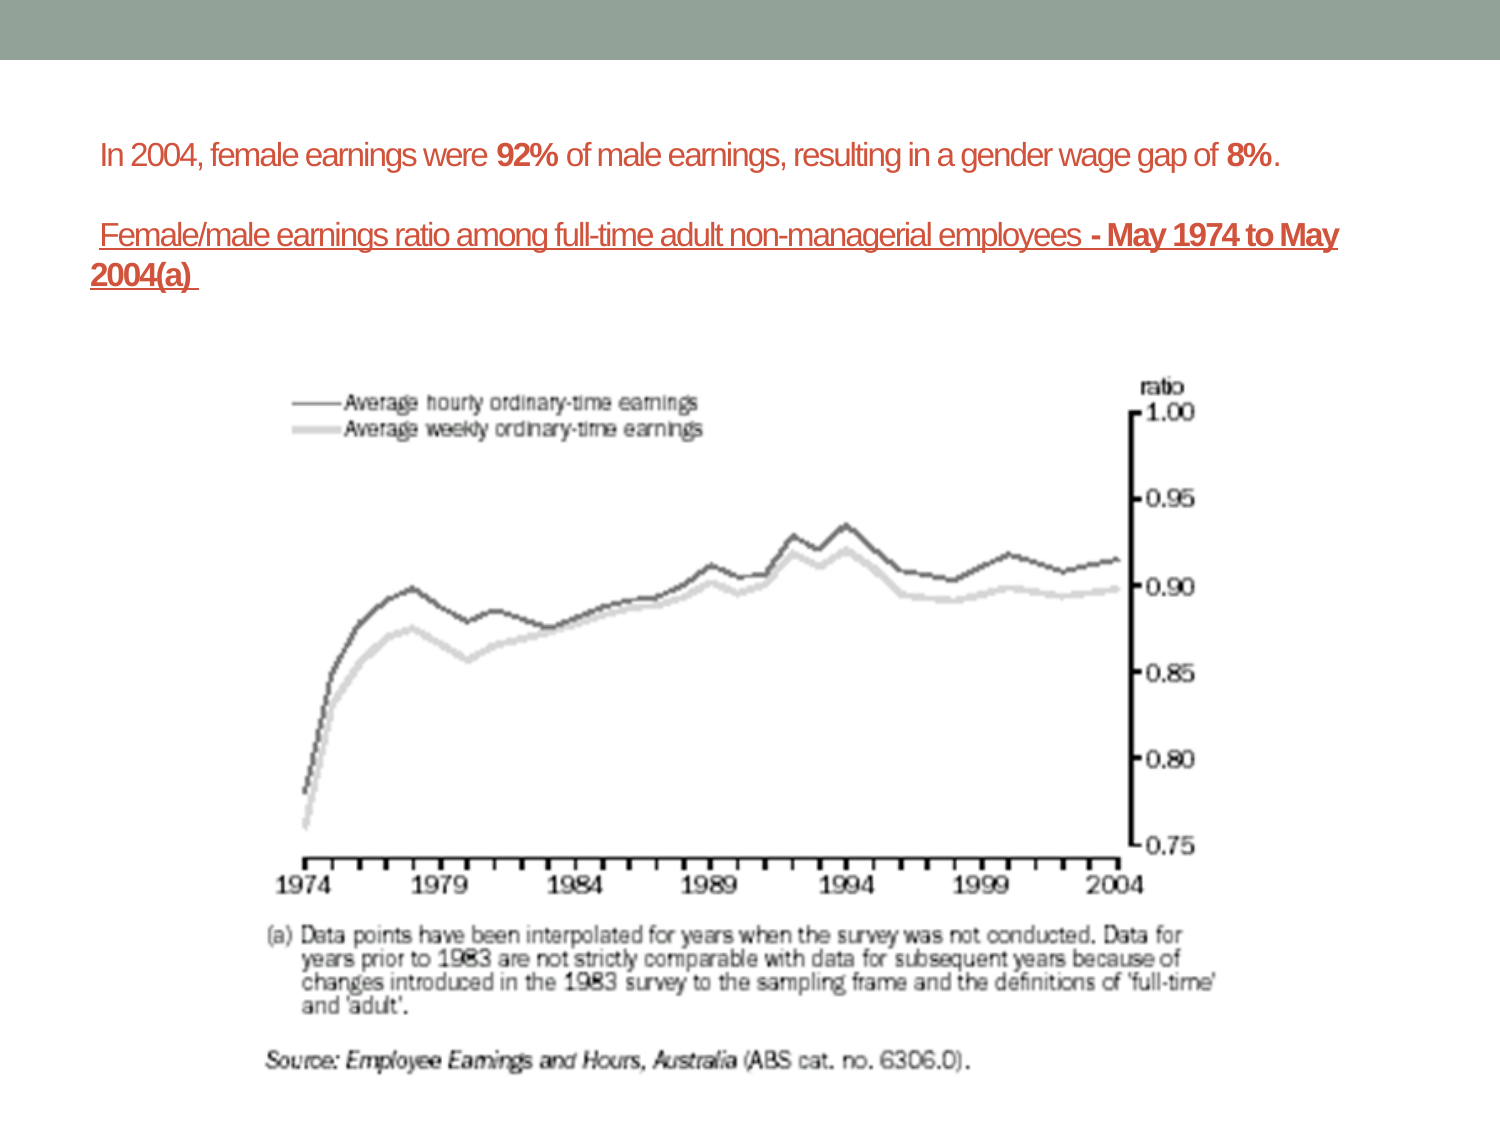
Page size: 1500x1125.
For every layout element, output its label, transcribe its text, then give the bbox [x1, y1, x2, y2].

title In 2004, female earnings were 92% of male earnings, resulting in a gender wage gap of 8%. Female/male earnings ratio among full-time adult non-managerial employees - May 1974 to May 2004(a) [75, 87, 1425, 339]
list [253, 361, 1223, 1082]
